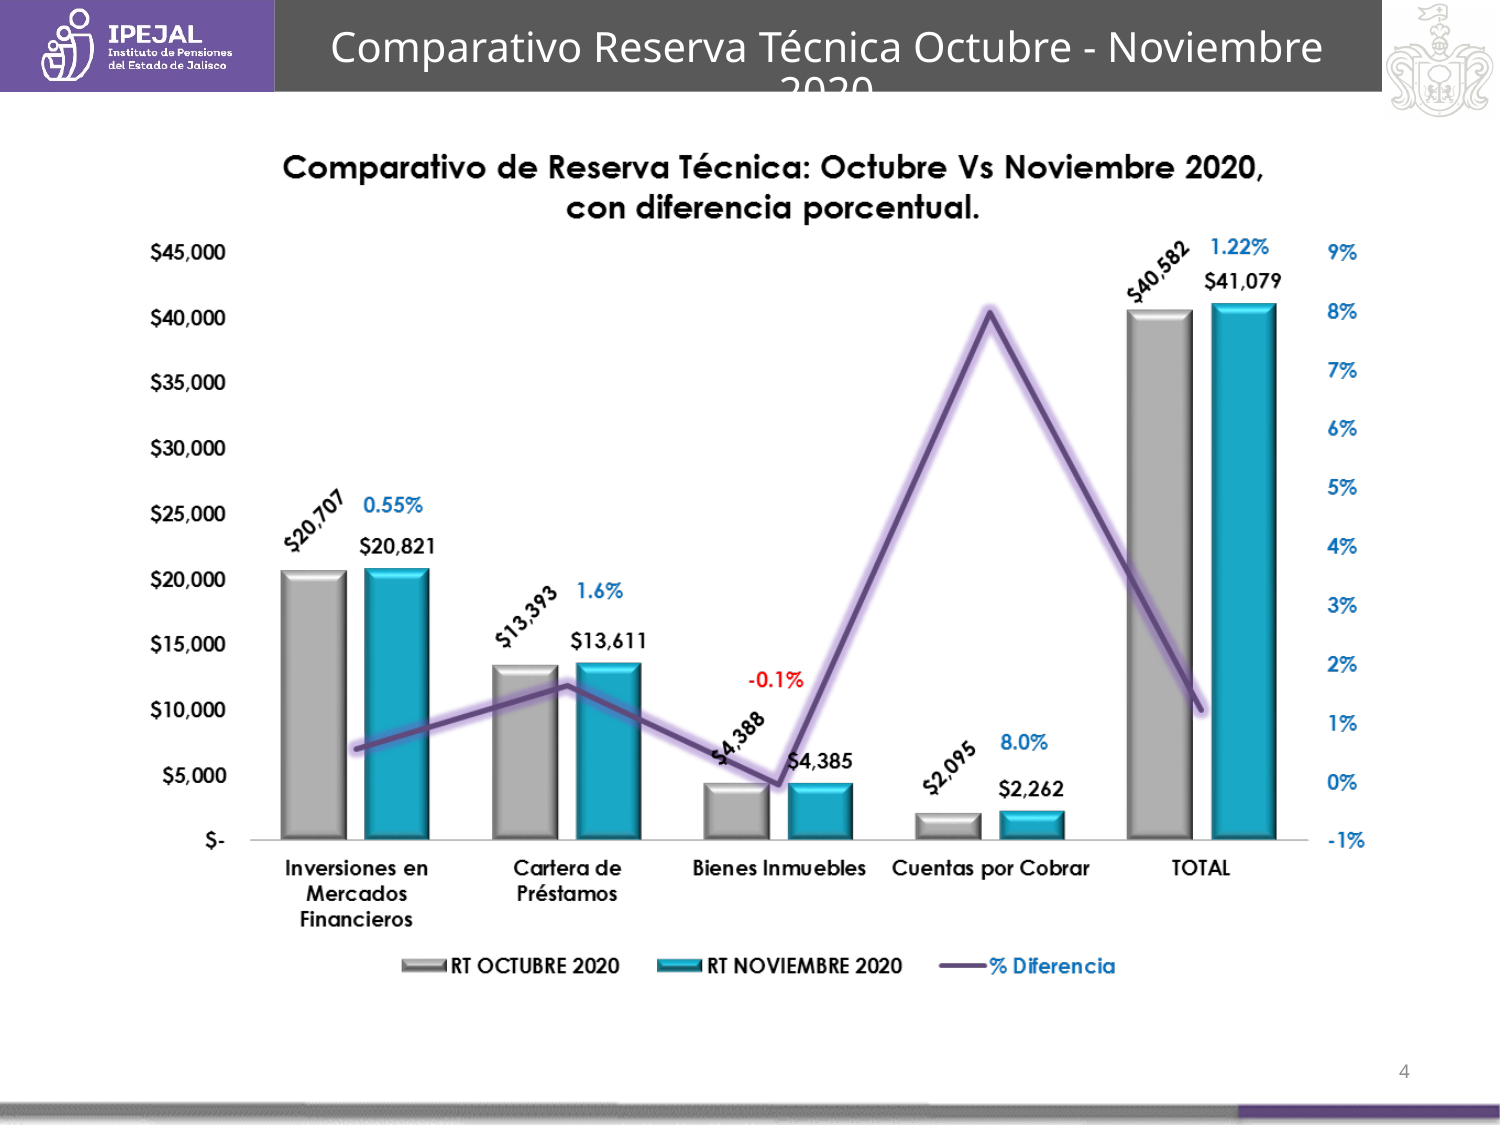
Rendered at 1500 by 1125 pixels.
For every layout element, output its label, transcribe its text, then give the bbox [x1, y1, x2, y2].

picture [0, 1096, 1500, 1125]
picture [0, 0, 275, 92]
text_box Comparativo Reserva Técnica Octubre - Noviembre 2020 [274, 19, 1380, 74]
slide_number 4 [1074, 1042, 1425, 1103]
picture [129, 125, 1380, 1000]
